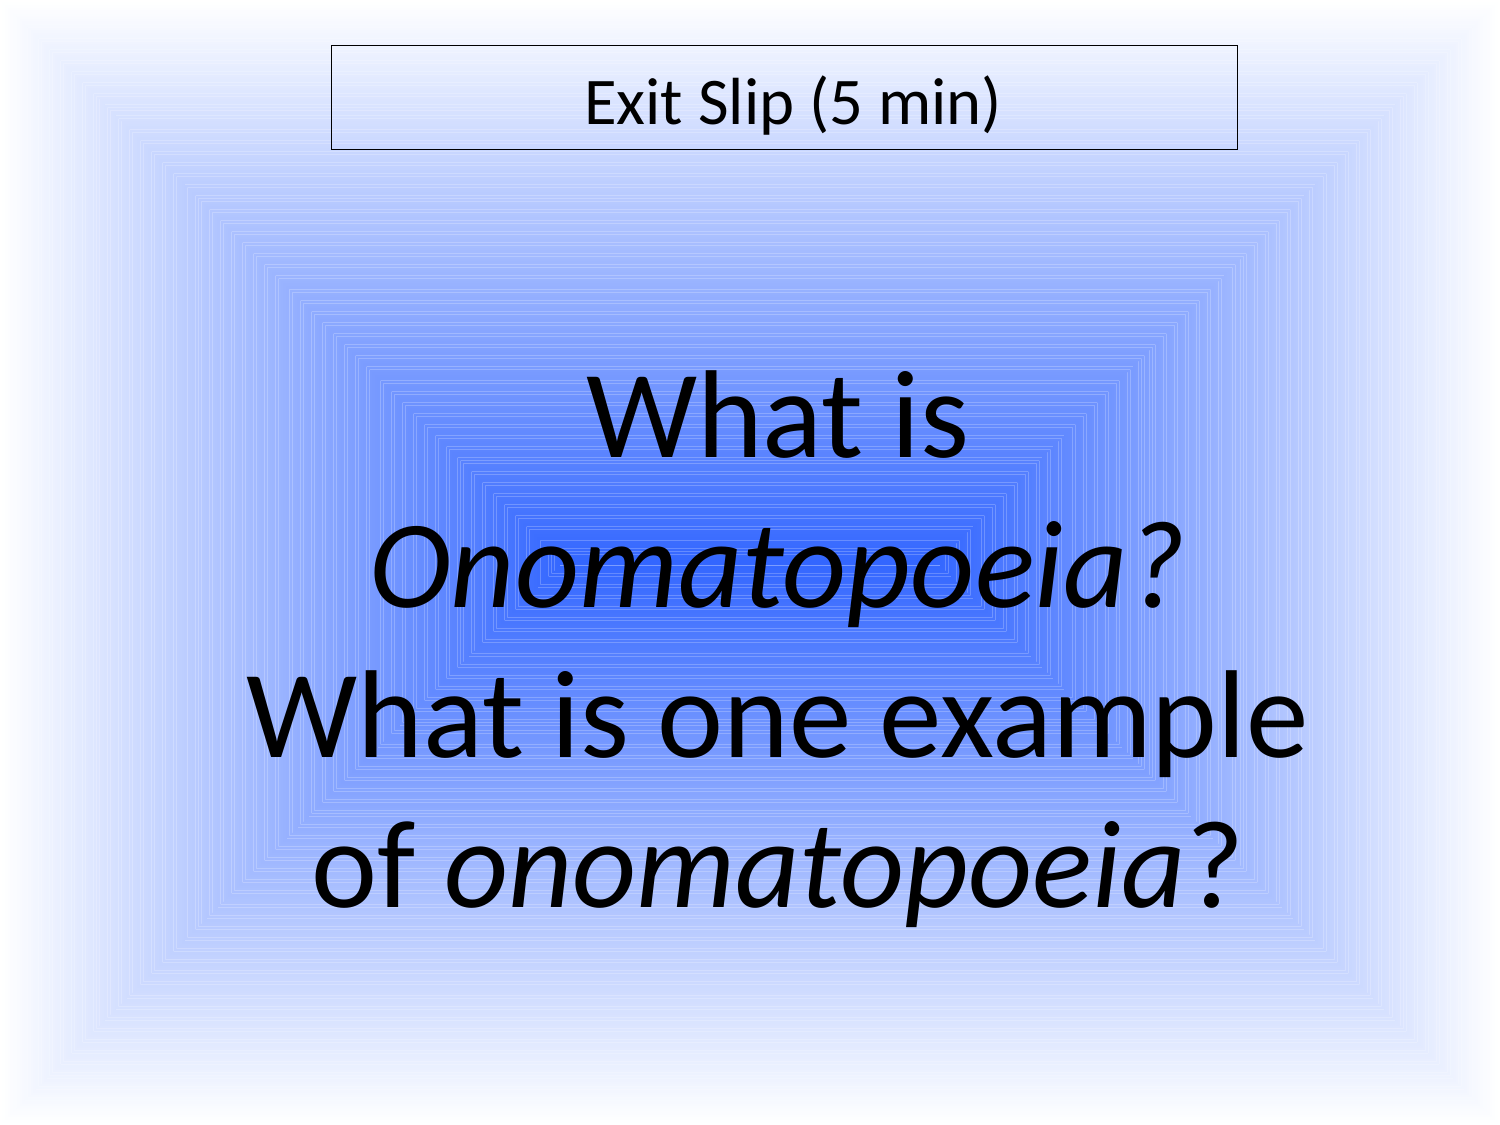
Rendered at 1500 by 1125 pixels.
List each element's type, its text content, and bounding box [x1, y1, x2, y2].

text_box What is Onomatopoeia? What is one example of onomatopoeia? [187, 324, 1369, 940]
text_box Exit Slip (5 min) [331, 45, 1238, 150]
